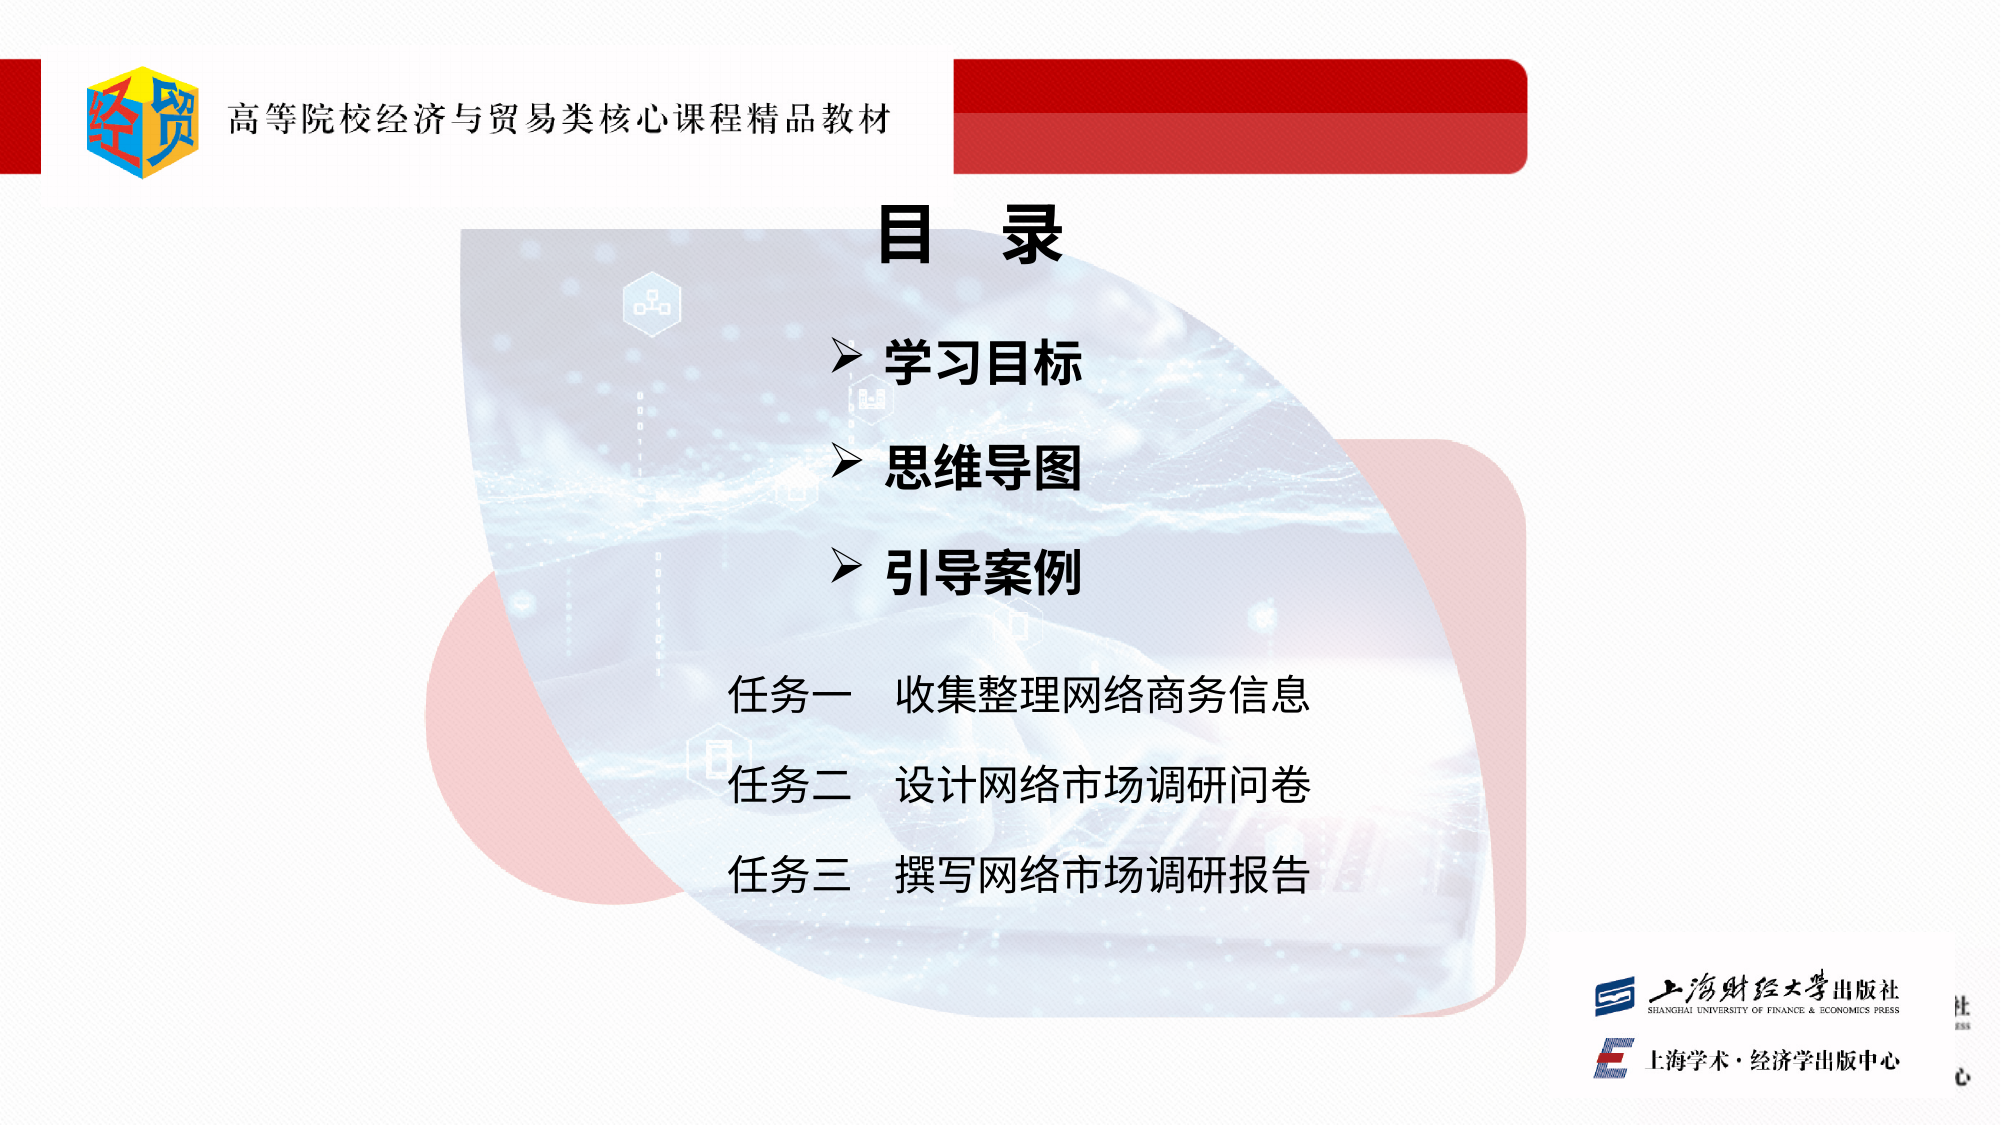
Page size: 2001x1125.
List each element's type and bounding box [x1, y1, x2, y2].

text_box [40, 44, 1956, 1098]
picture [0, 0, 2001, 1125]
text_box [666, 323, 1665, 898]
